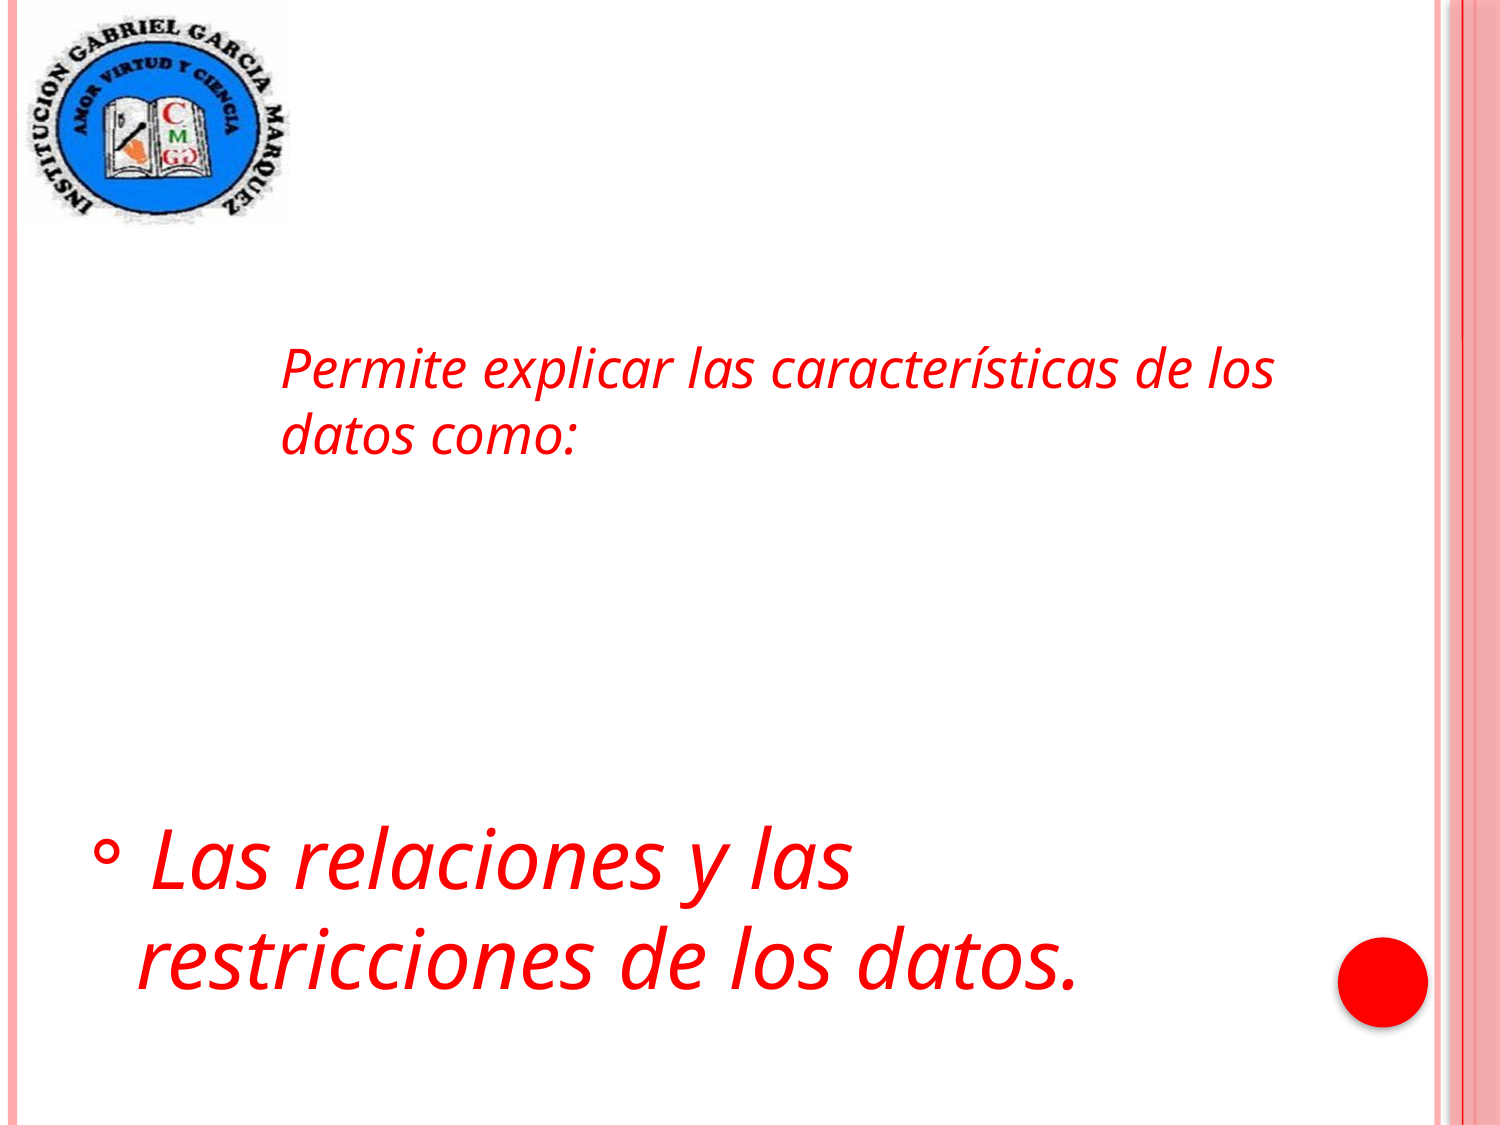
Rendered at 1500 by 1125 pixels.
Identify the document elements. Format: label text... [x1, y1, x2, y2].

title Permite explicar las características de los datos como: [265, 326, 1397, 531]
list Las relaciones y las restricciones de los datos. [76, 798, 1140, 1035]
picture [17, 0, 290, 229]
